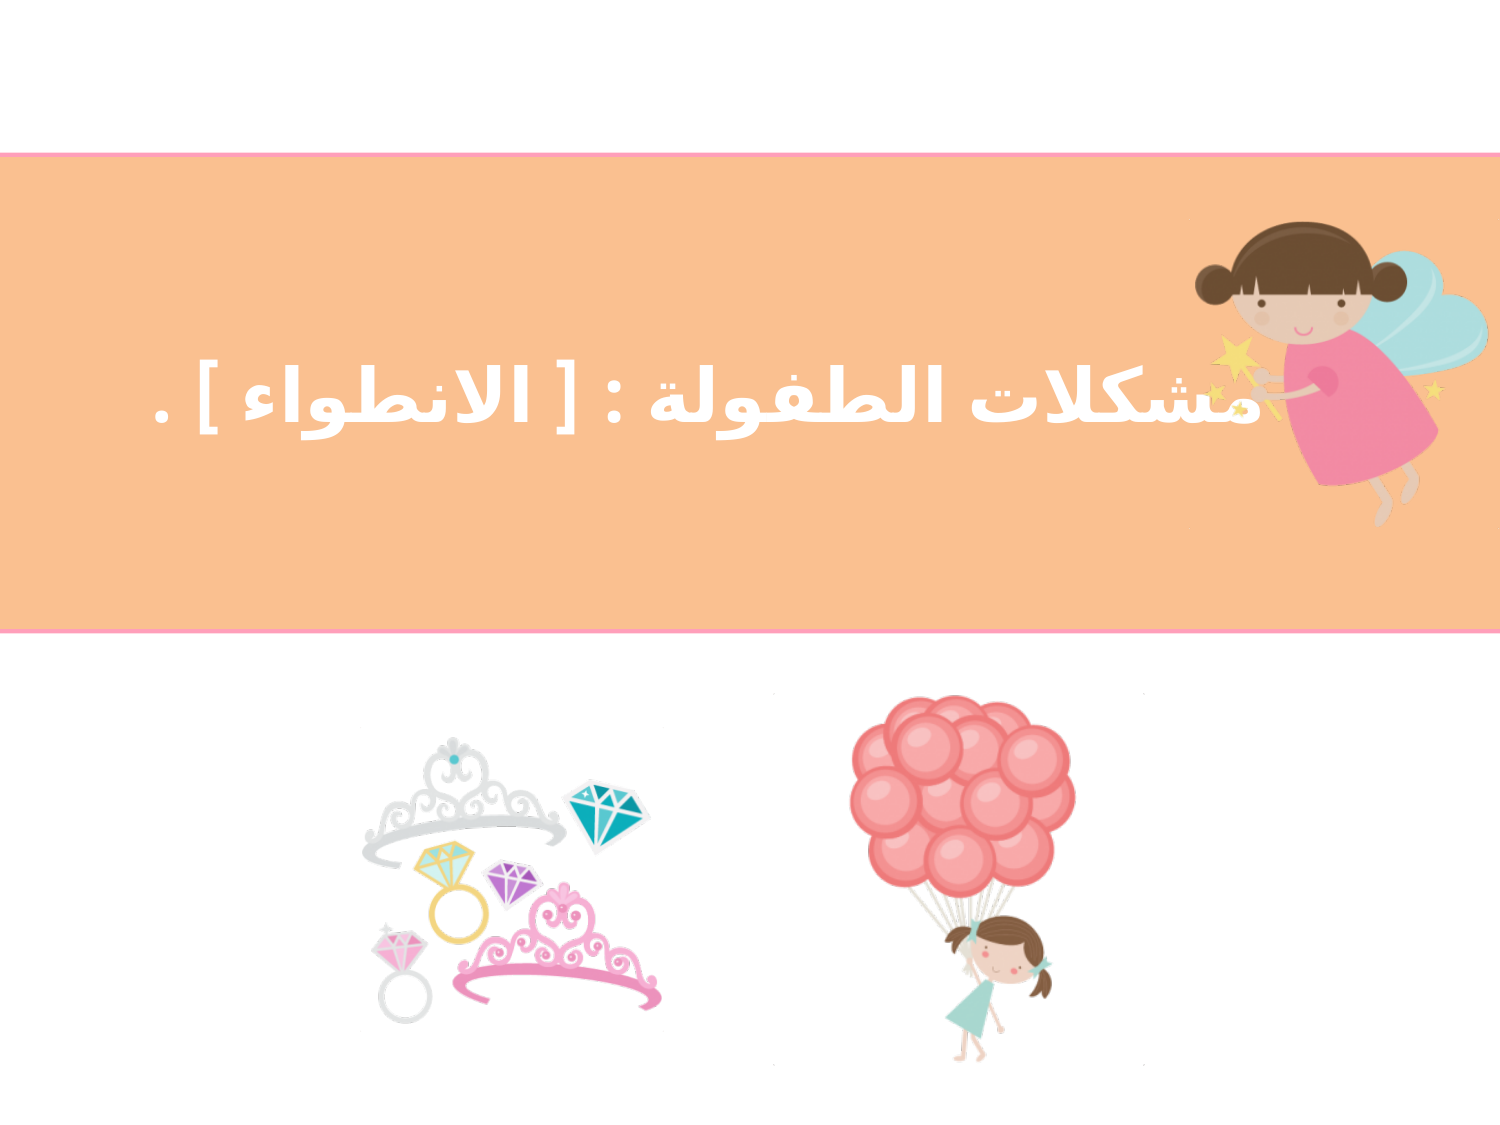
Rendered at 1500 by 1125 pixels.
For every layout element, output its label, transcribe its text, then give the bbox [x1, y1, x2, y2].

picture [1189, 219, 1499, 530]
text_box مشكلات الطفولة : [ الانطواء ] . [0, 152, 1500, 634]
picture [359, 727, 664, 1032]
picture [773, 693, 1145, 1066]
